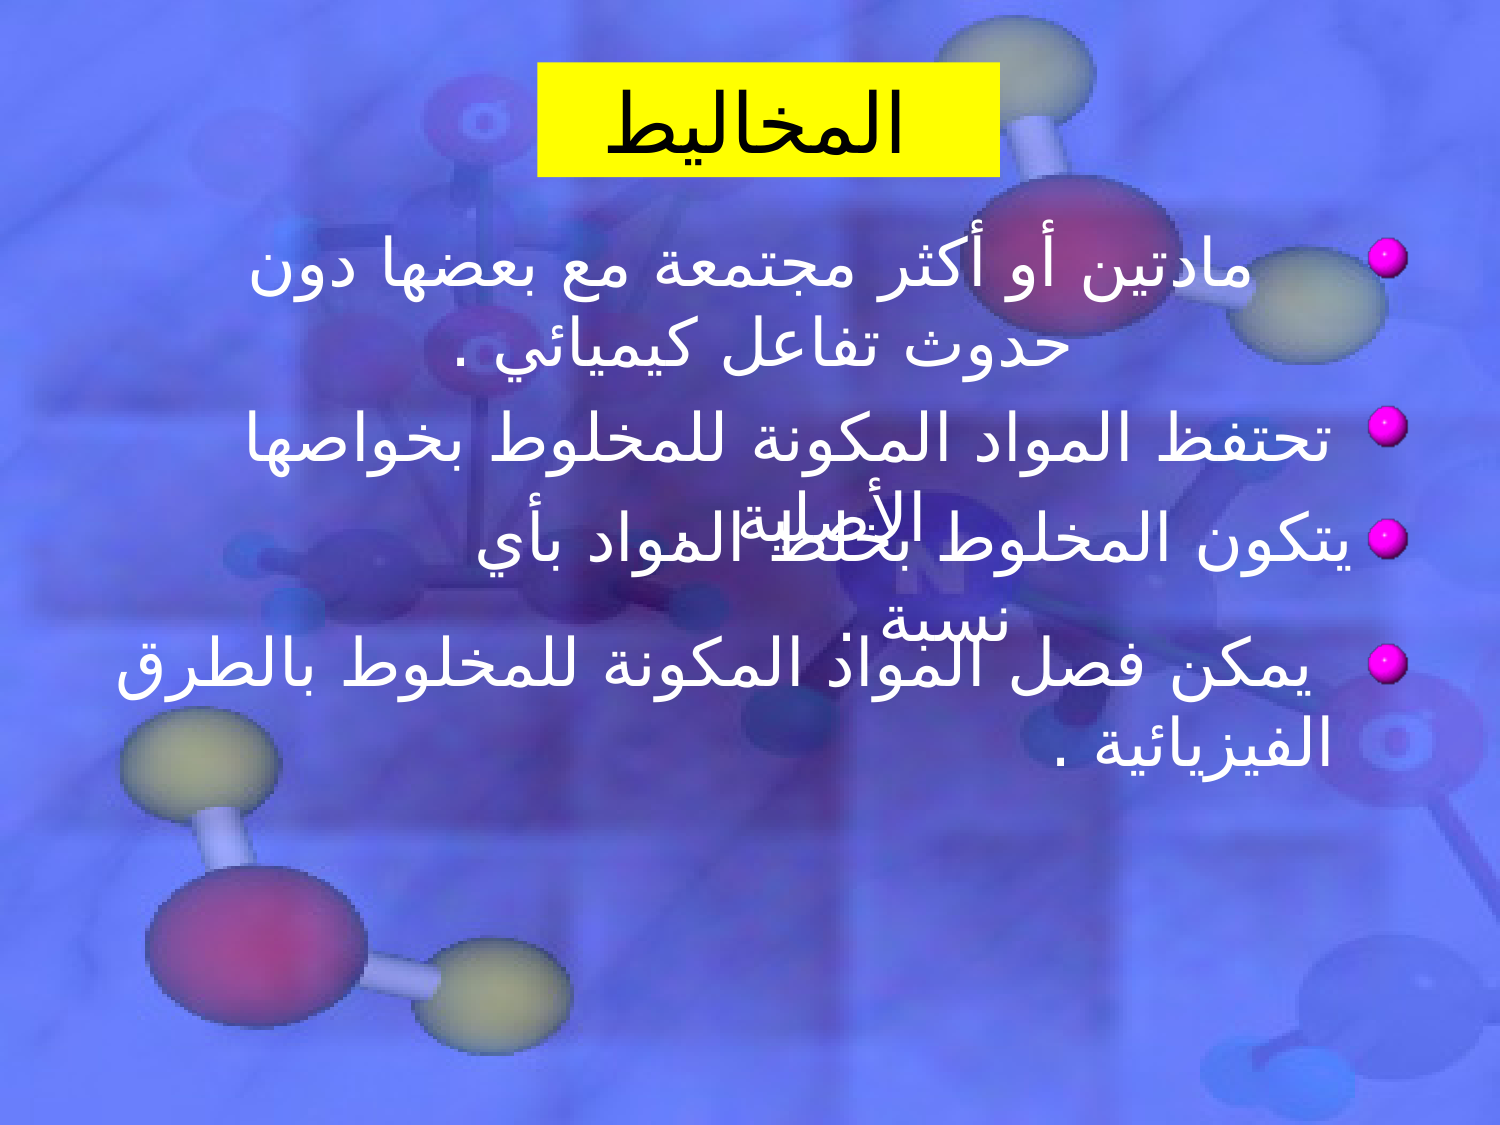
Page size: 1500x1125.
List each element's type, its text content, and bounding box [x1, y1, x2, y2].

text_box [174, 387, 1425, 483]
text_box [137, 212, 1425, 388]
picture [0, 0, 1500, 1125]
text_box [99, 612, 1425, 708]
text_box المخاليط [537, 62, 1000, 178]
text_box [399, 487, 1450, 583]
